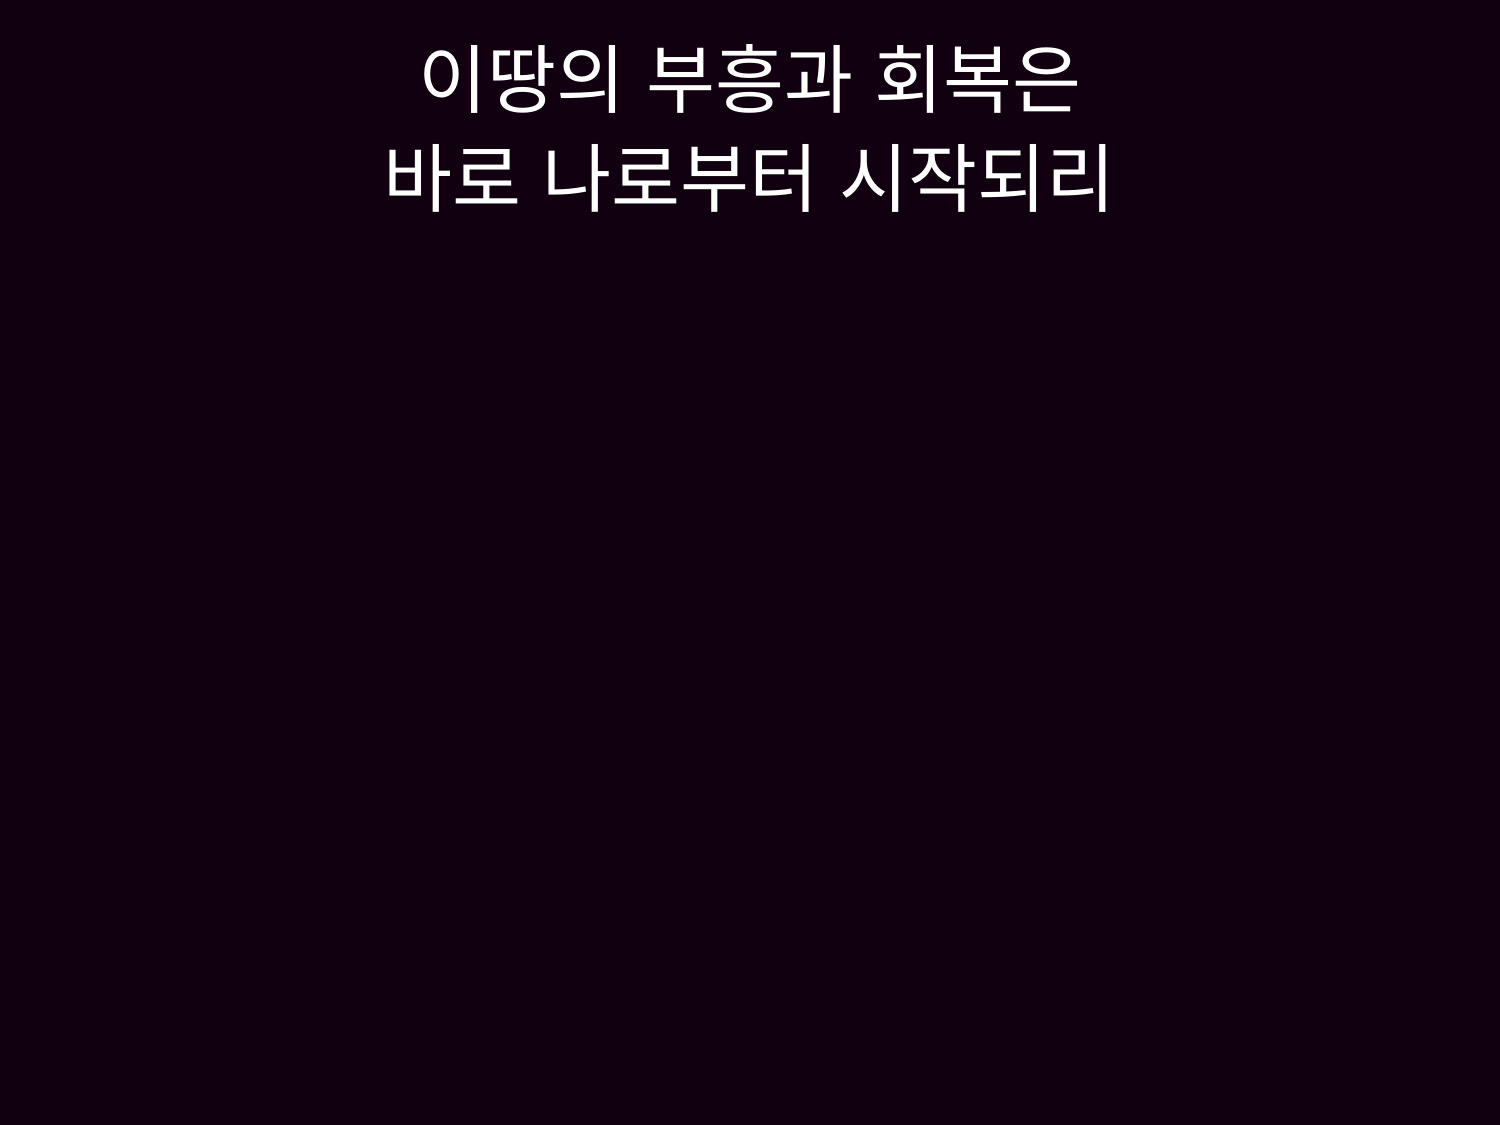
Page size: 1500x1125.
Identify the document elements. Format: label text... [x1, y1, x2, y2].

title 이땅의 부흥과 회복은 바로 나로부터 시작되리 [0, 12, 1500, 1125]
